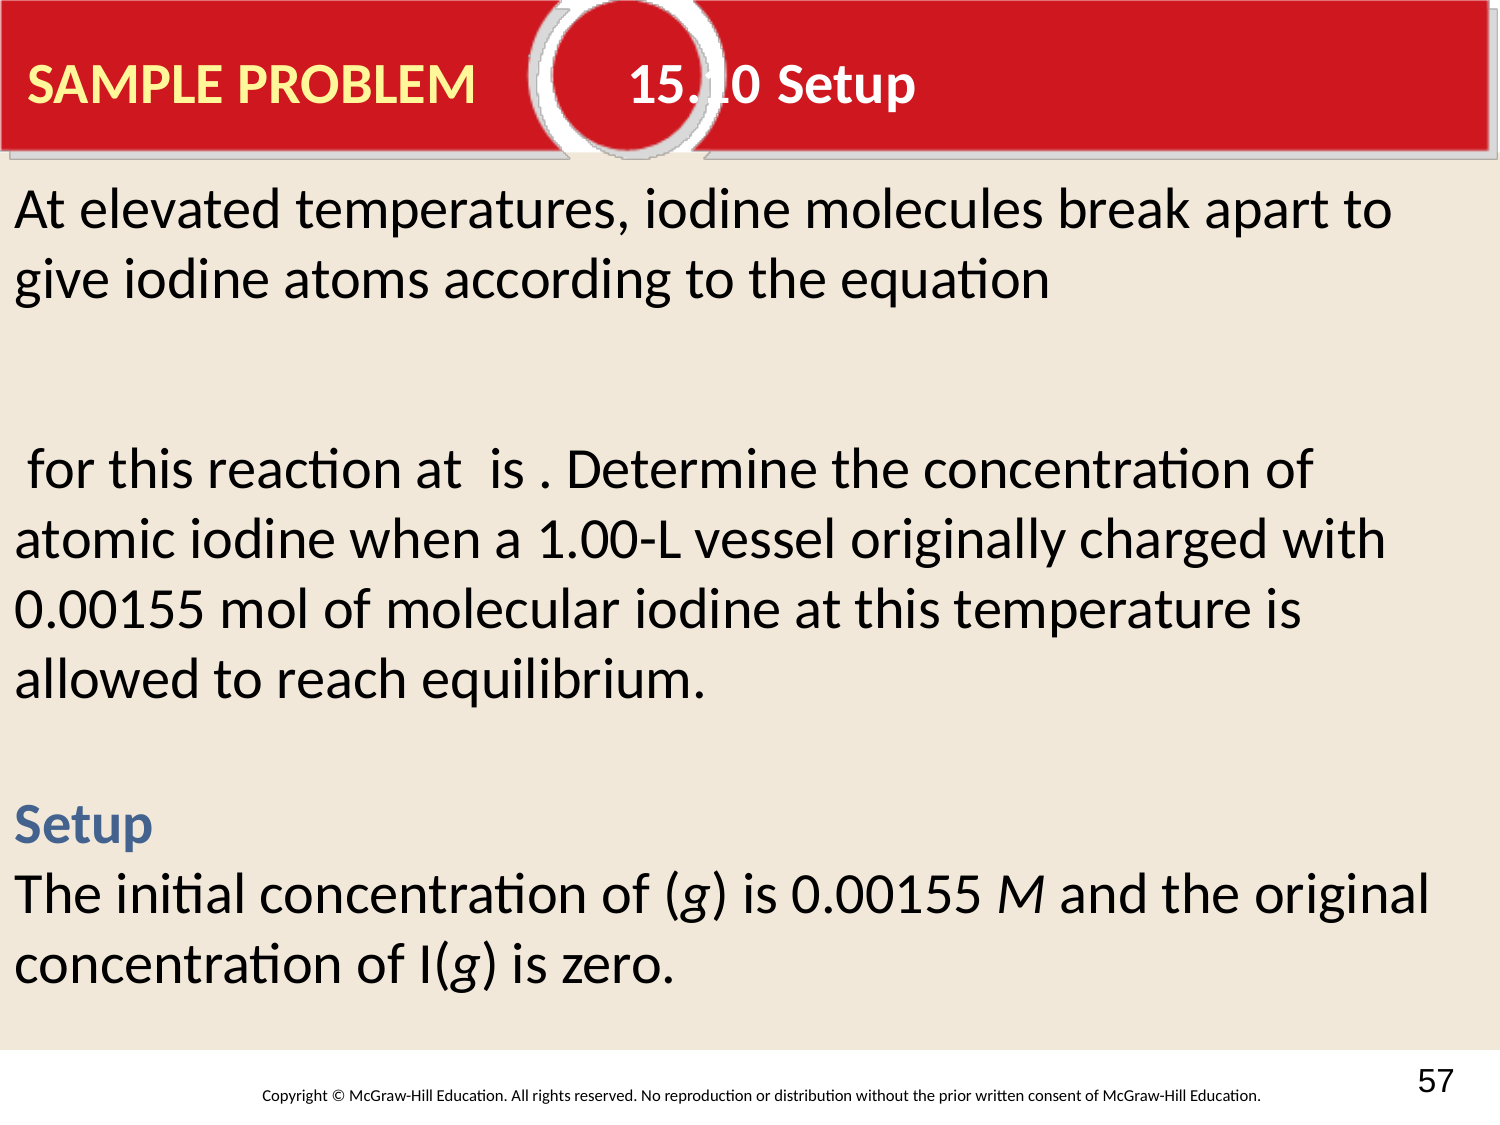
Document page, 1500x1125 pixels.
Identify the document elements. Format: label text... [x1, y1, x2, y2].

title SAMPLE PROBLEM 15.10 Setup [12, 37, 1475, 125]
picture [0, 0, 1500, 162]
